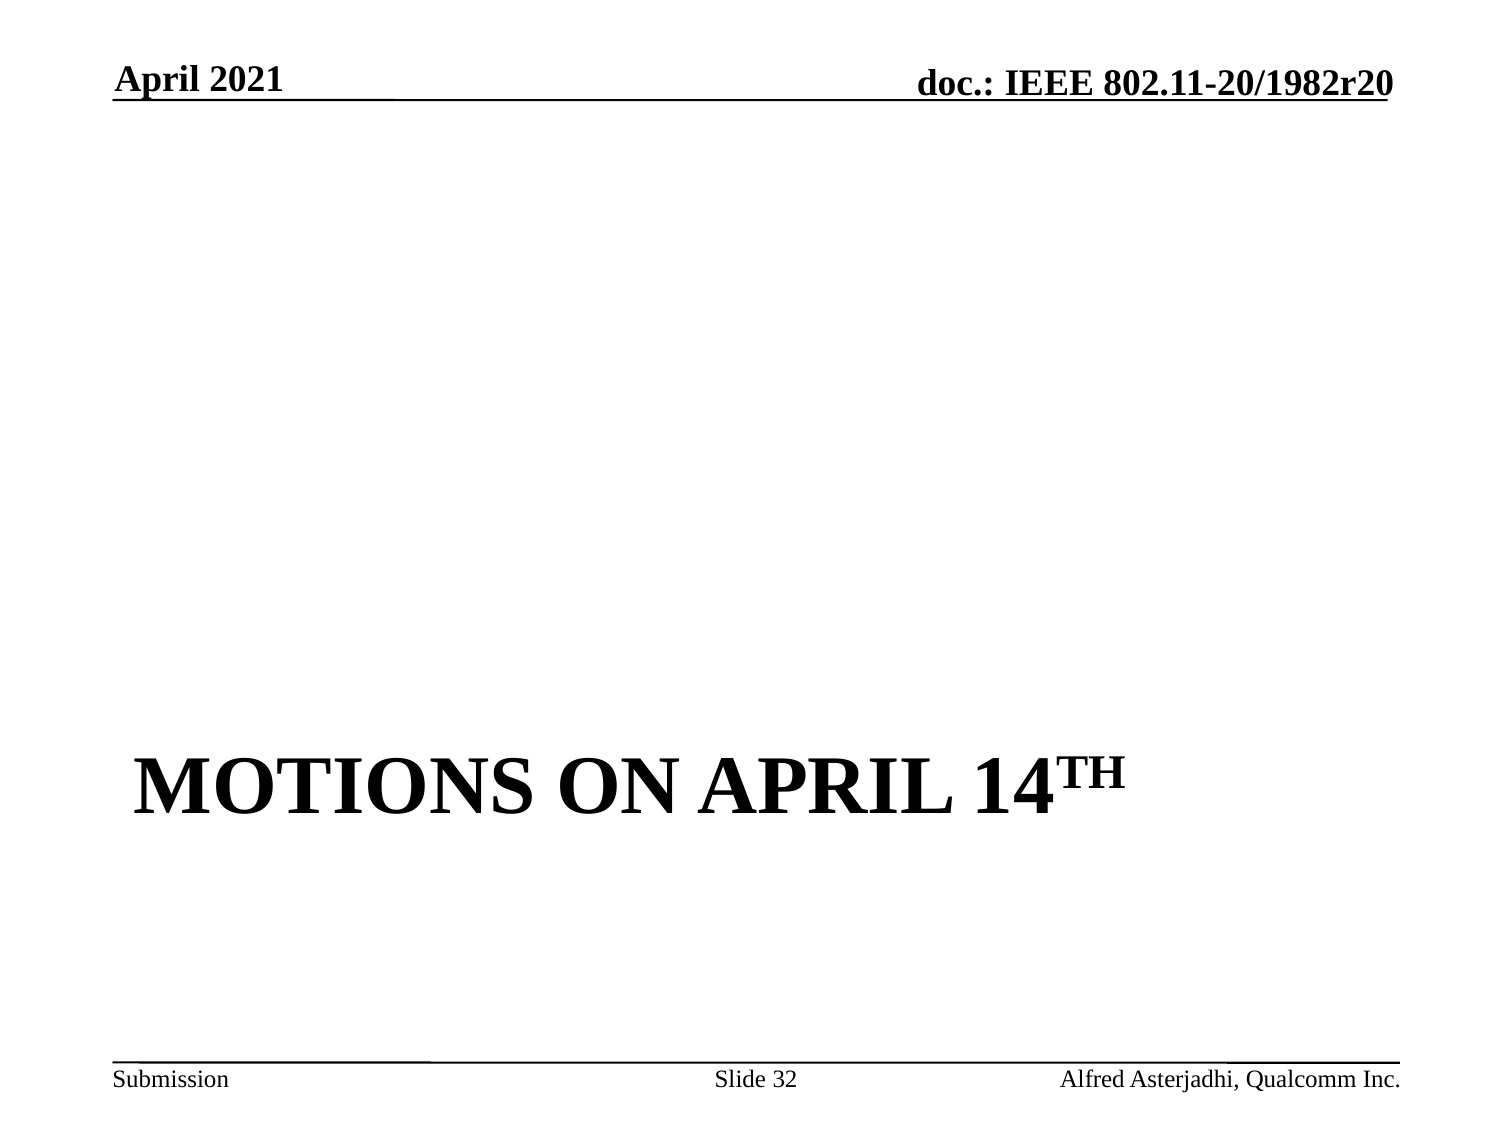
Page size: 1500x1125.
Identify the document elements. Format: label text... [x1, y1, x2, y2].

title Motions on April 14th [118, 722, 1394, 947]
slide_number Slide 32 [712, 1061, 800, 1123]
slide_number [114, 54, 423, 100]
footer Alfred Asterjadhi, Qualcomm Inc. [878, 1061, 1402, 1093]
